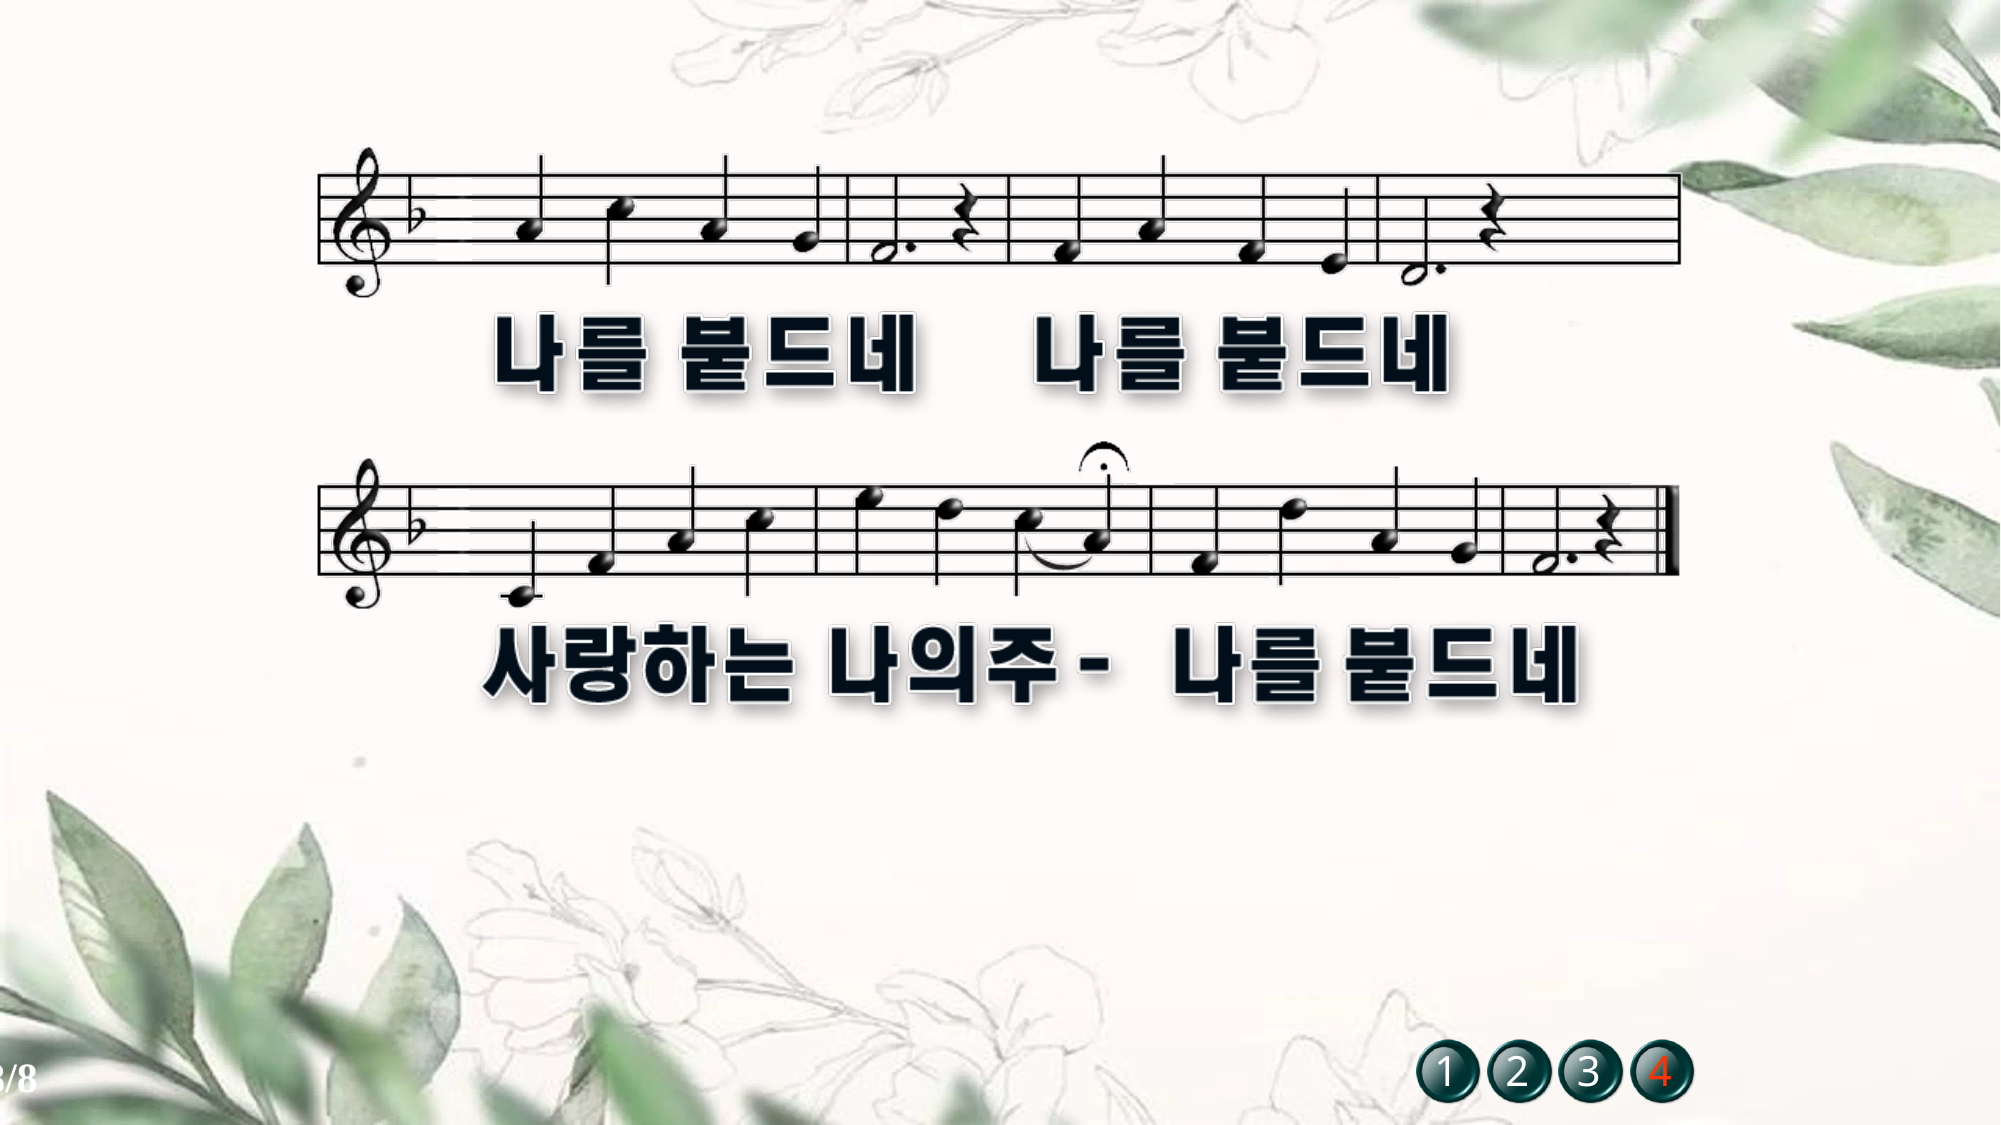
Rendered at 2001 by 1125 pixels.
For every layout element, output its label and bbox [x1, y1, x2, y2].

text_box [1484, 1035, 1555, 1106]
text_box [1627, 1035, 1697, 1106]
text_box [1413, 1035, 1484, 1106]
text_box [1555, 1035, 1626, 1106]
picture [0, 0, 2001, 1125]
